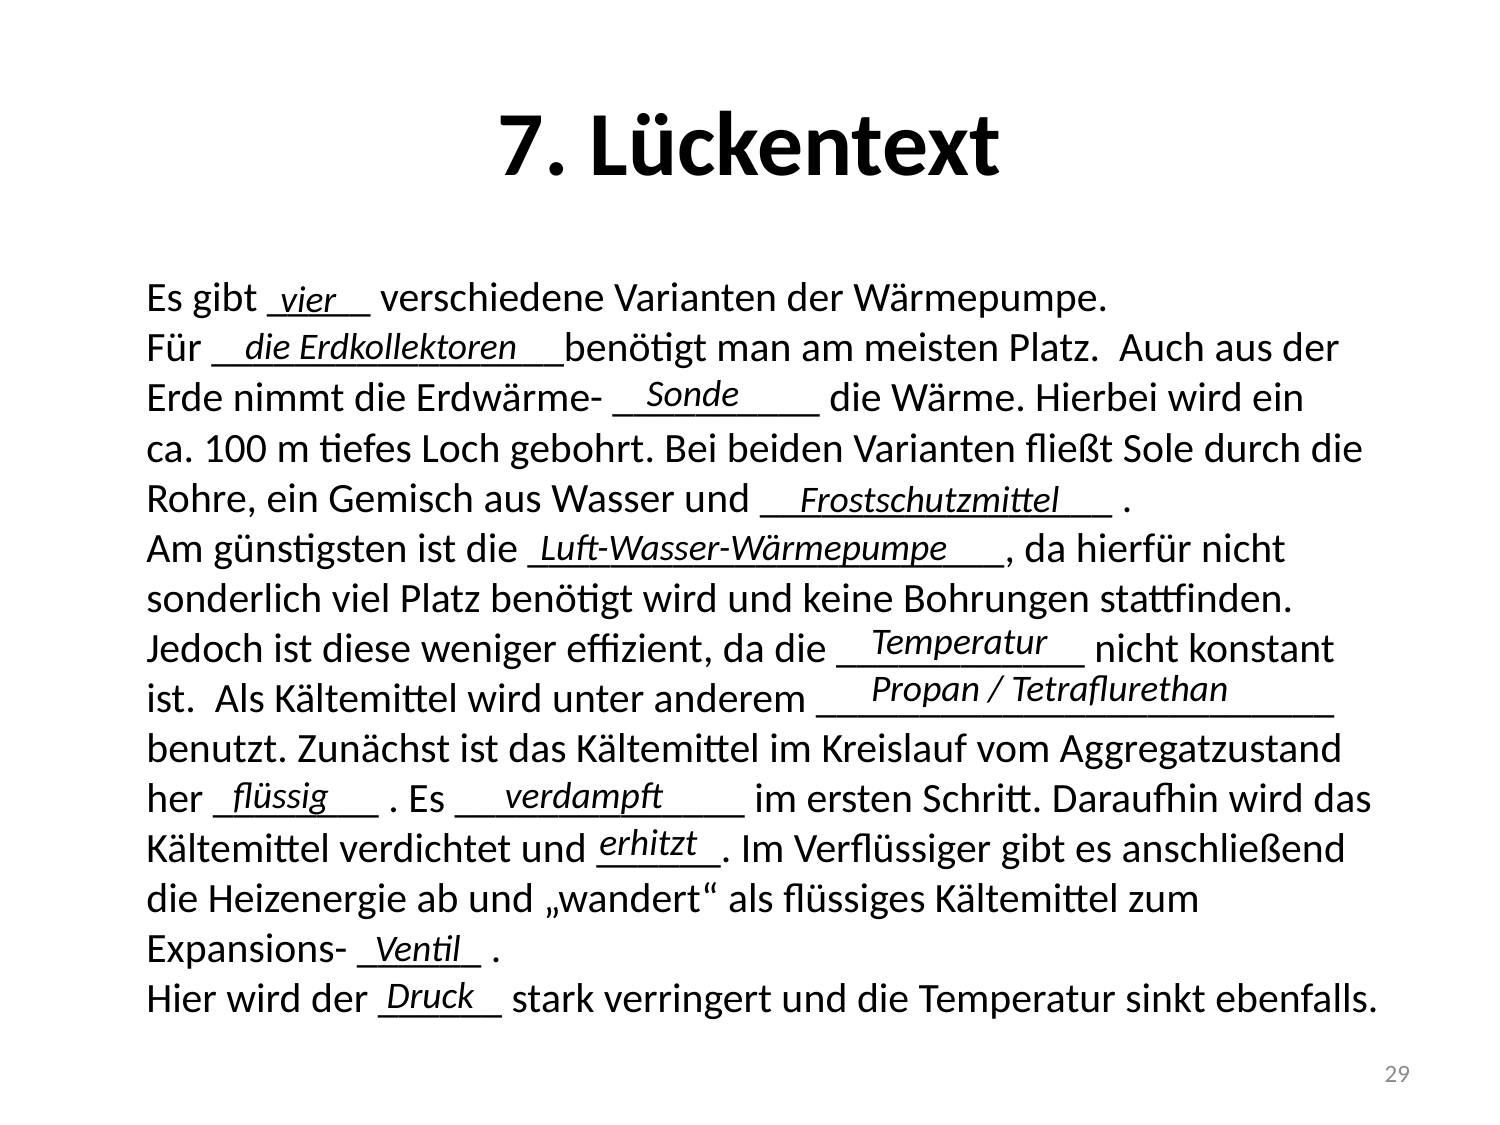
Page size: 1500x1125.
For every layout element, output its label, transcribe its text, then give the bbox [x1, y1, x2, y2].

text_box verdampft [490, 763, 798, 823]
text_box Ventil [360, 916, 502, 977]
text_box Luft-Wasser-Wärmepumpe [525, 515, 1010, 575]
text_box Frostschutzmittel [785, 467, 1093, 528]
title 7. Lückentext [75, 45, 1425, 233]
text_box die Erdkollektoren [230, 314, 739, 375]
list Es gibt _____ verschiedene Varianten der Wärmepumpe. Für _________________benötigt man am meisten Platz. Auch aus der Erde nimmt die Erdwärme- __________ die Wärme. Hierbei wird ein ca. 100 m tiefes Loch gebohrt. Bei beiden Varianten fließt Sole durch die Rohre, ein Gemisch aus Wasser und _________________ . Am günstigsten ist die _______________________, da hierfür nicht sonderlich viel Platz benötigt wird und keine Bohrungen stattfinden. Jedoch ist diese weniger effizient, da die ____________ nicht konstant ist. Als Kältemittel wird unter anderem _________________________ benutzt. Zunächst ist das Kältemittel im Kreislauf vom Aggregatzustand her ________ . Es ______________ im ersten Schritt. Daraufhin wird das Kältemittel verdichtet und ______. Im Verflüssiger gibt es anschließend die Heizenergie ab und „wandert“ als flüssiges Kältemittel zum Expansions- ______ . Hier wird der ______ stark verringert und die Temperatur sinkt ebenfalls. [75, 262, 1400, 1125]
text_box erhitzt [584, 810, 727, 871]
text_box Sonde [631, 361, 774, 422]
text_box flüssig [218, 763, 372, 823]
text_box Temperatur [856, 609, 1164, 656]
text_box Druck [371, 964, 514, 1024]
text_box Propan / Tetraflurethan [856, 656, 1388, 717]
text_box vier [265, 267, 361, 314]
slide_number 29 [1074, 1042, 1425, 1103]
